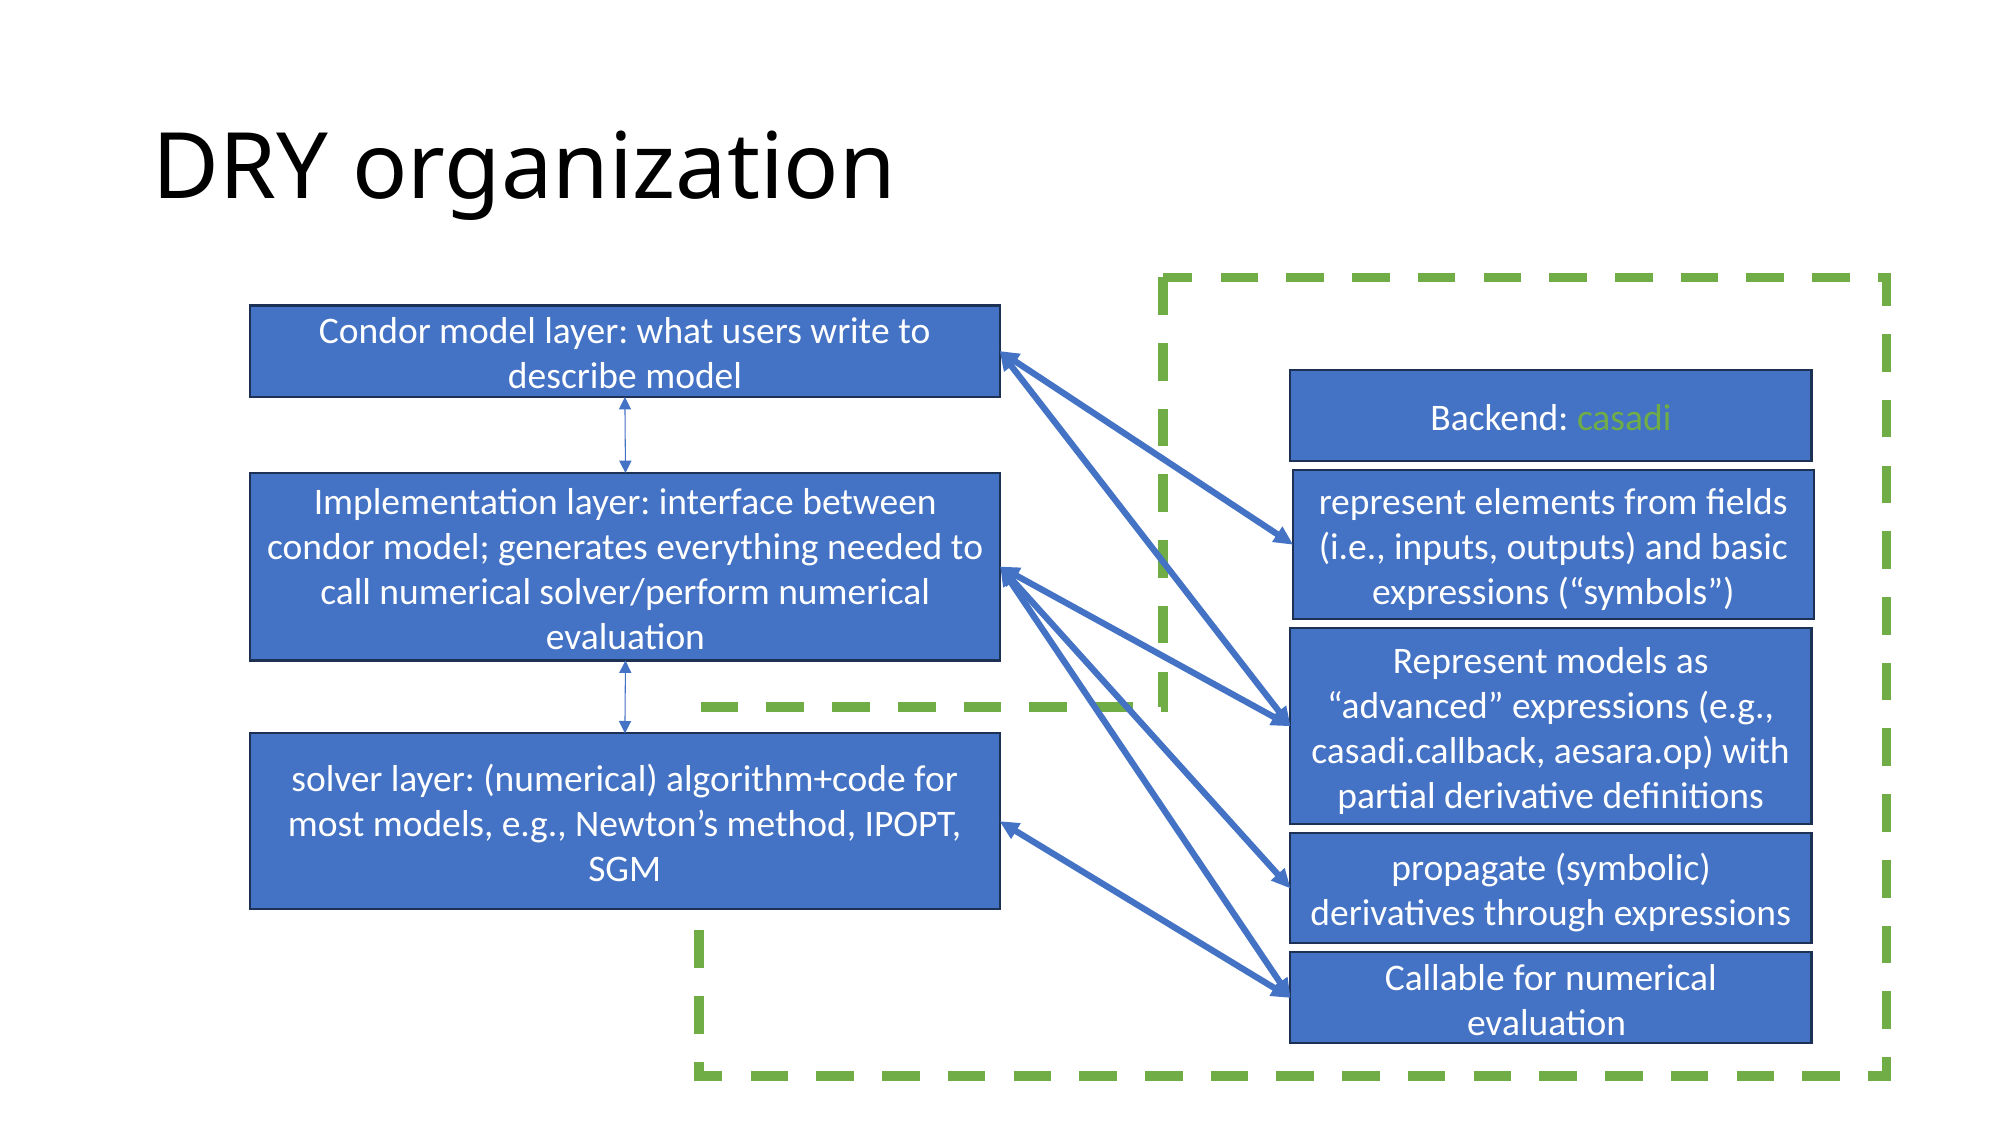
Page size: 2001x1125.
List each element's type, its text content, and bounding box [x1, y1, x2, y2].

title DRY organization [137, 59, 1863, 278]
text_box Condor model layer: what users write to describe model [249, 304, 1001, 398]
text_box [1000, 727, 1291, 821]
text_box solver layer: (numerical) algorithm+code for most models, e.g., Newton’s method, IPOPT, SGM [249, 732, 1000, 910]
text_box propagate (symbolic) derivatives through expressions [1291, 832, 1813, 944]
text_box Backend: casadi [1293, 369, 1813, 462]
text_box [999, 351, 1291, 727]
text_box Represent models as “advanced” expressions (e.g., casadi.callback, aesara.op) with partial derivative definitions [1291, 627, 1813, 825]
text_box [1000, 566, 1291, 727]
text_box Implementation layer: interface between condor model; generates everything needed to call numerical solver/perform numerical evaluation [249, 472, 999, 662]
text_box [999, 821, 1291, 998]
text_box represent elements from fields (i.e., inputs, outputs) and basic expressions (“symbols”) [1292, 469, 1815, 620]
text_box [698, 276, 1888, 1077]
text_box Callable for numerical evaluation [1289, 951, 1813, 1044]
